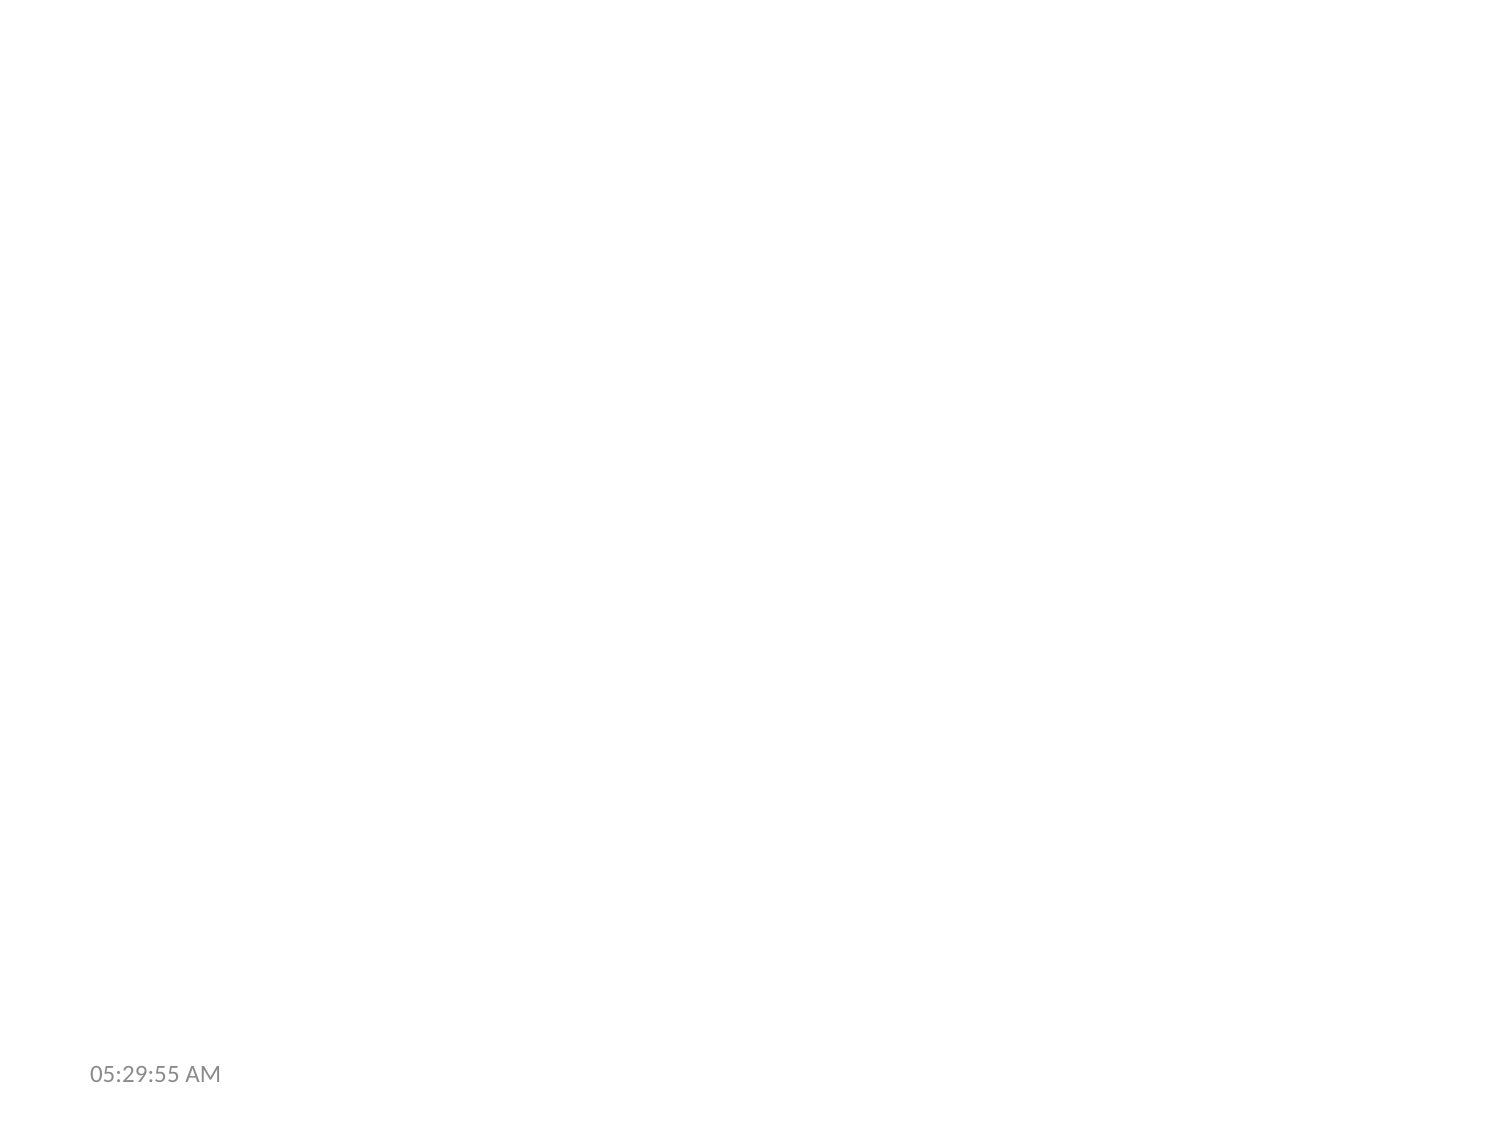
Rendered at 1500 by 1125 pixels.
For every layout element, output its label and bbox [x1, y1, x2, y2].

slide_number [75, 1042, 425, 1103]
